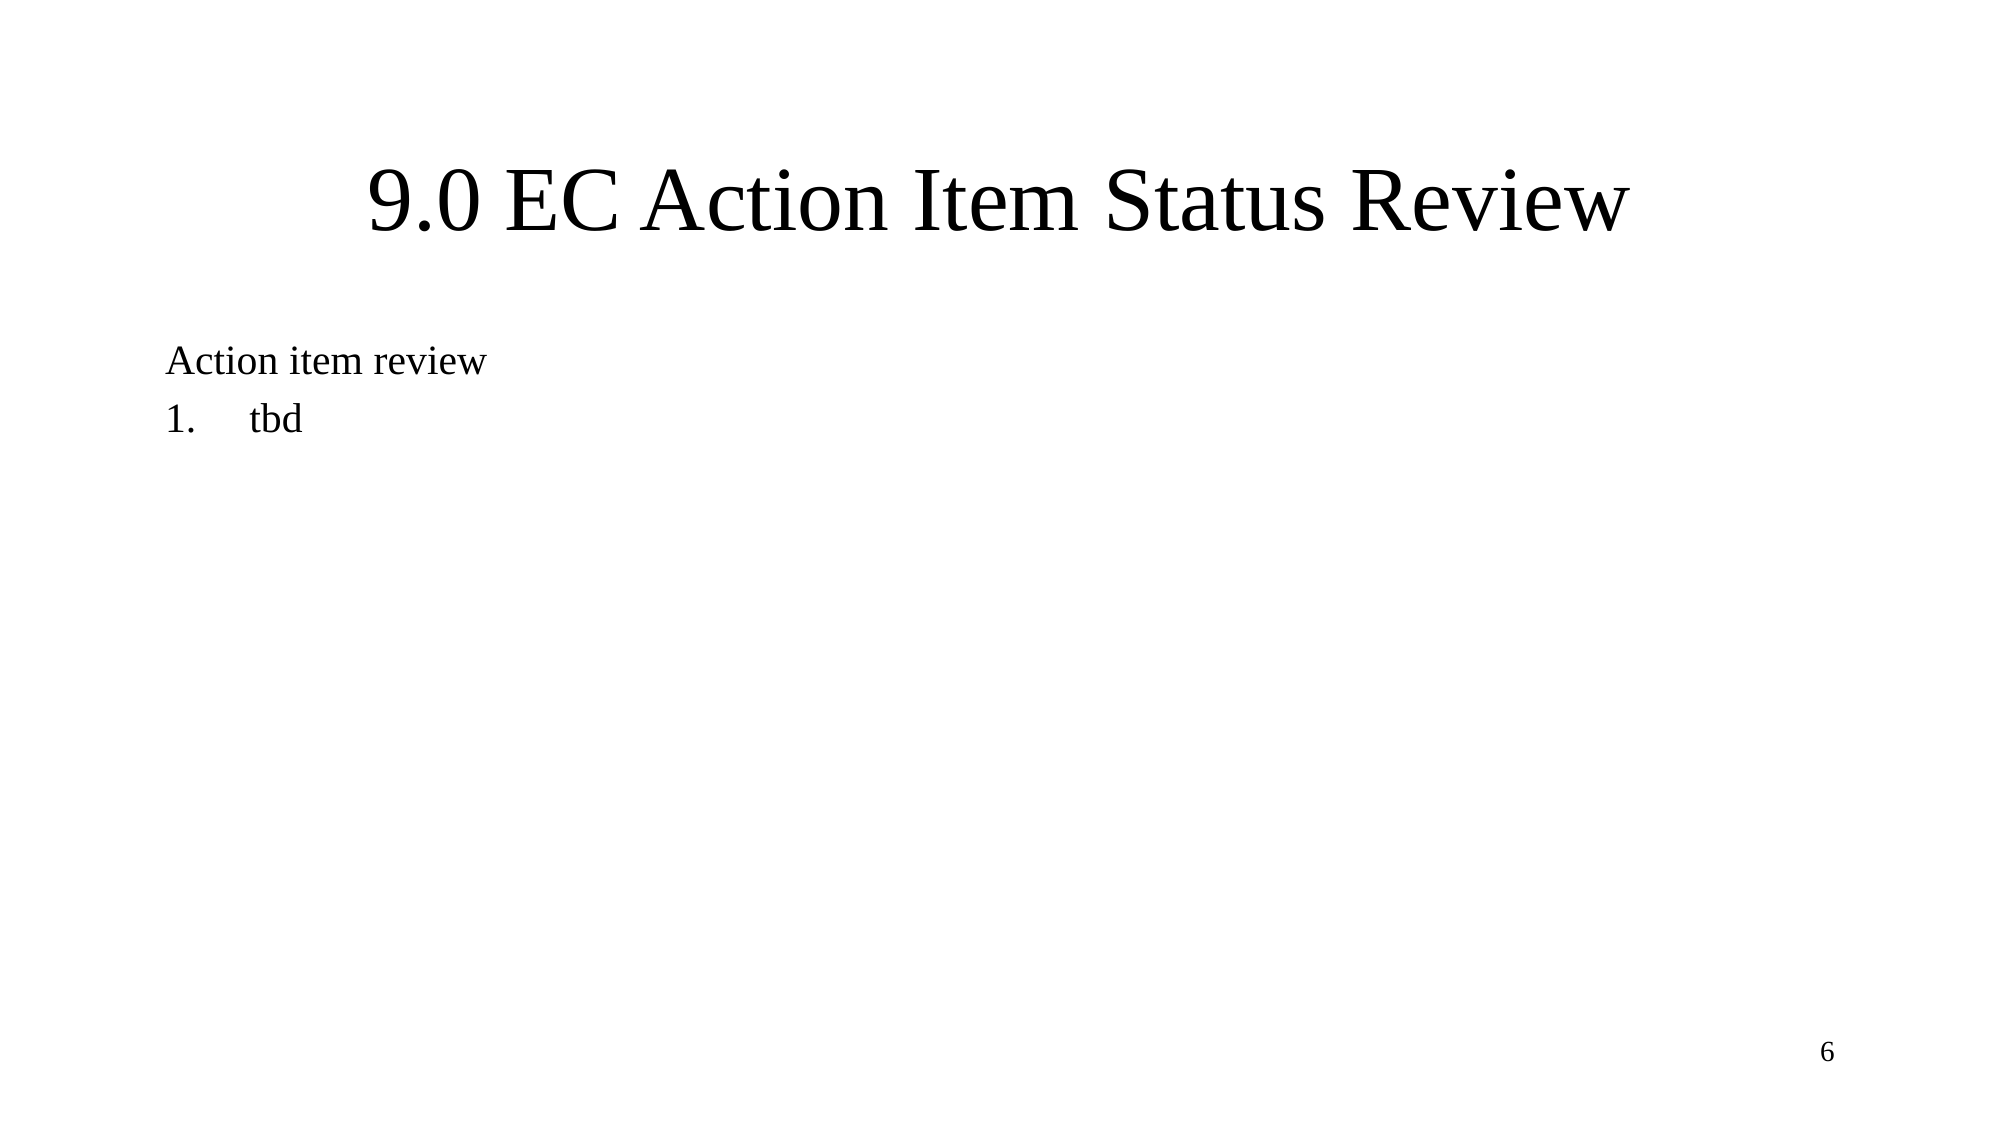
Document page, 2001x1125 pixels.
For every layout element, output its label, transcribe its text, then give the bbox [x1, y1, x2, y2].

list Action item review tbd [149, 324, 1851, 1001]
title 9.0 EC Action Item Status Review [149, 99, 1851, 288]
slide_number 6 [1433, 1024, 1851, 1101]
